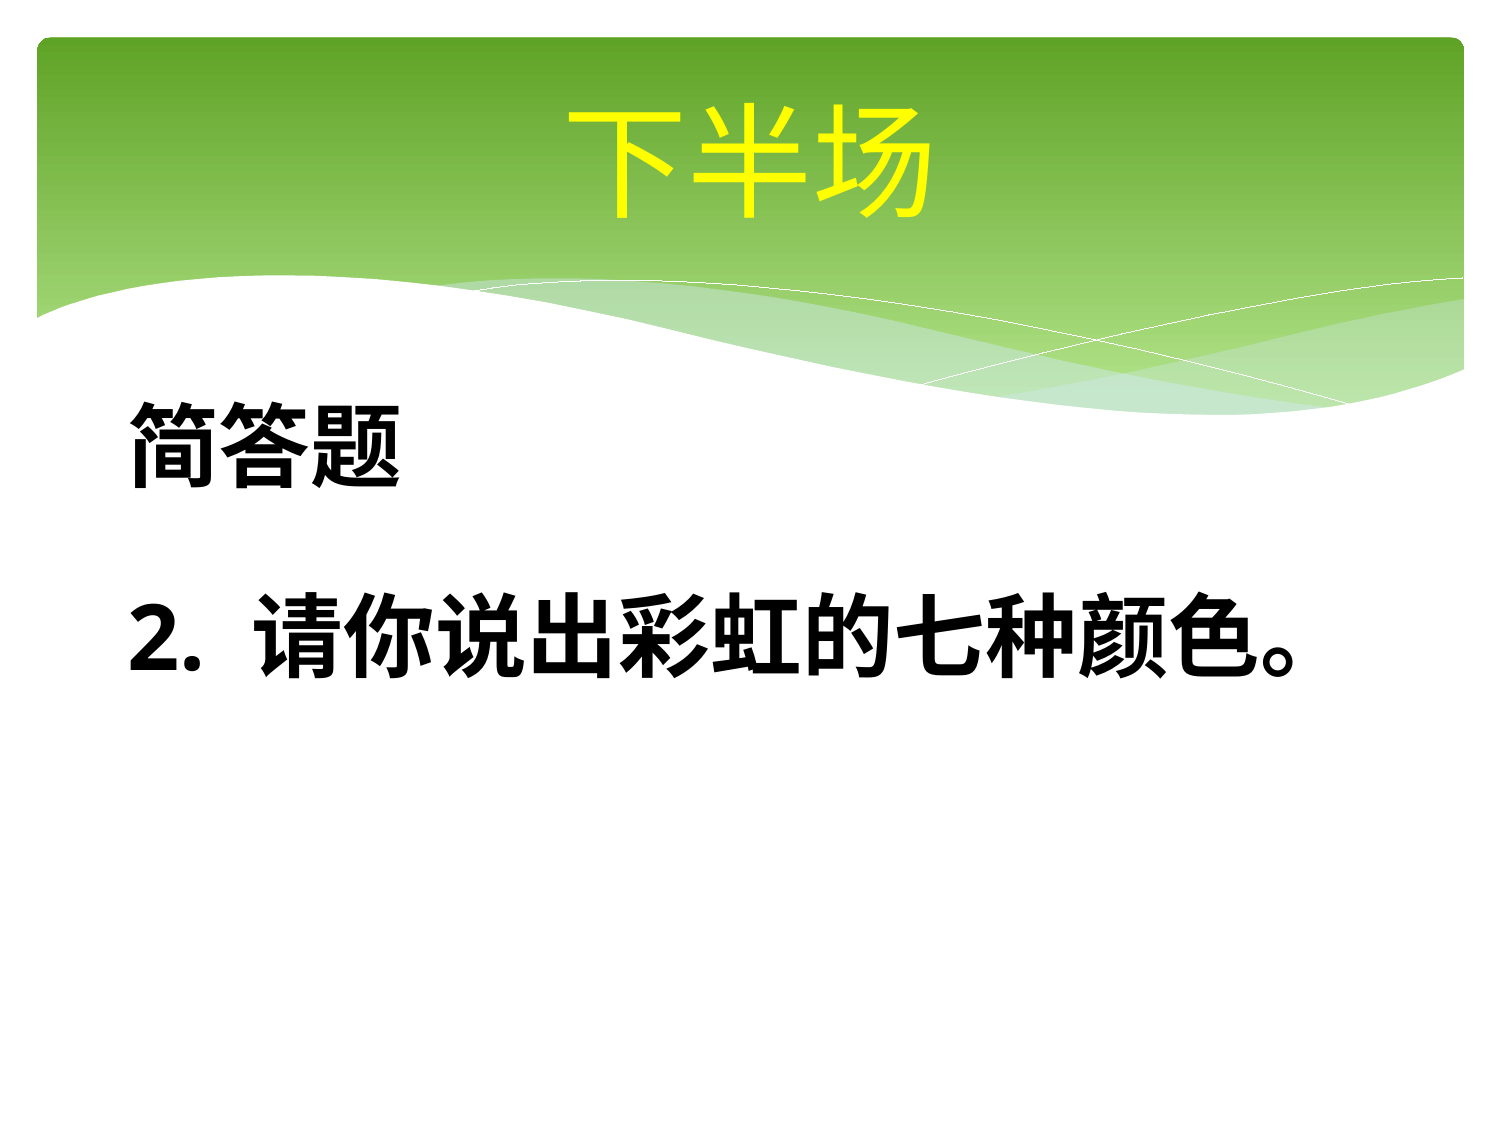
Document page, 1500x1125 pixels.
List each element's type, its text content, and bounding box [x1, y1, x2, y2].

title 下半场 [75, 55, 1425, 261]
list 简答题 2. 请你说出彩虹的七种颜色。 [112, 326, 1447, 935]
